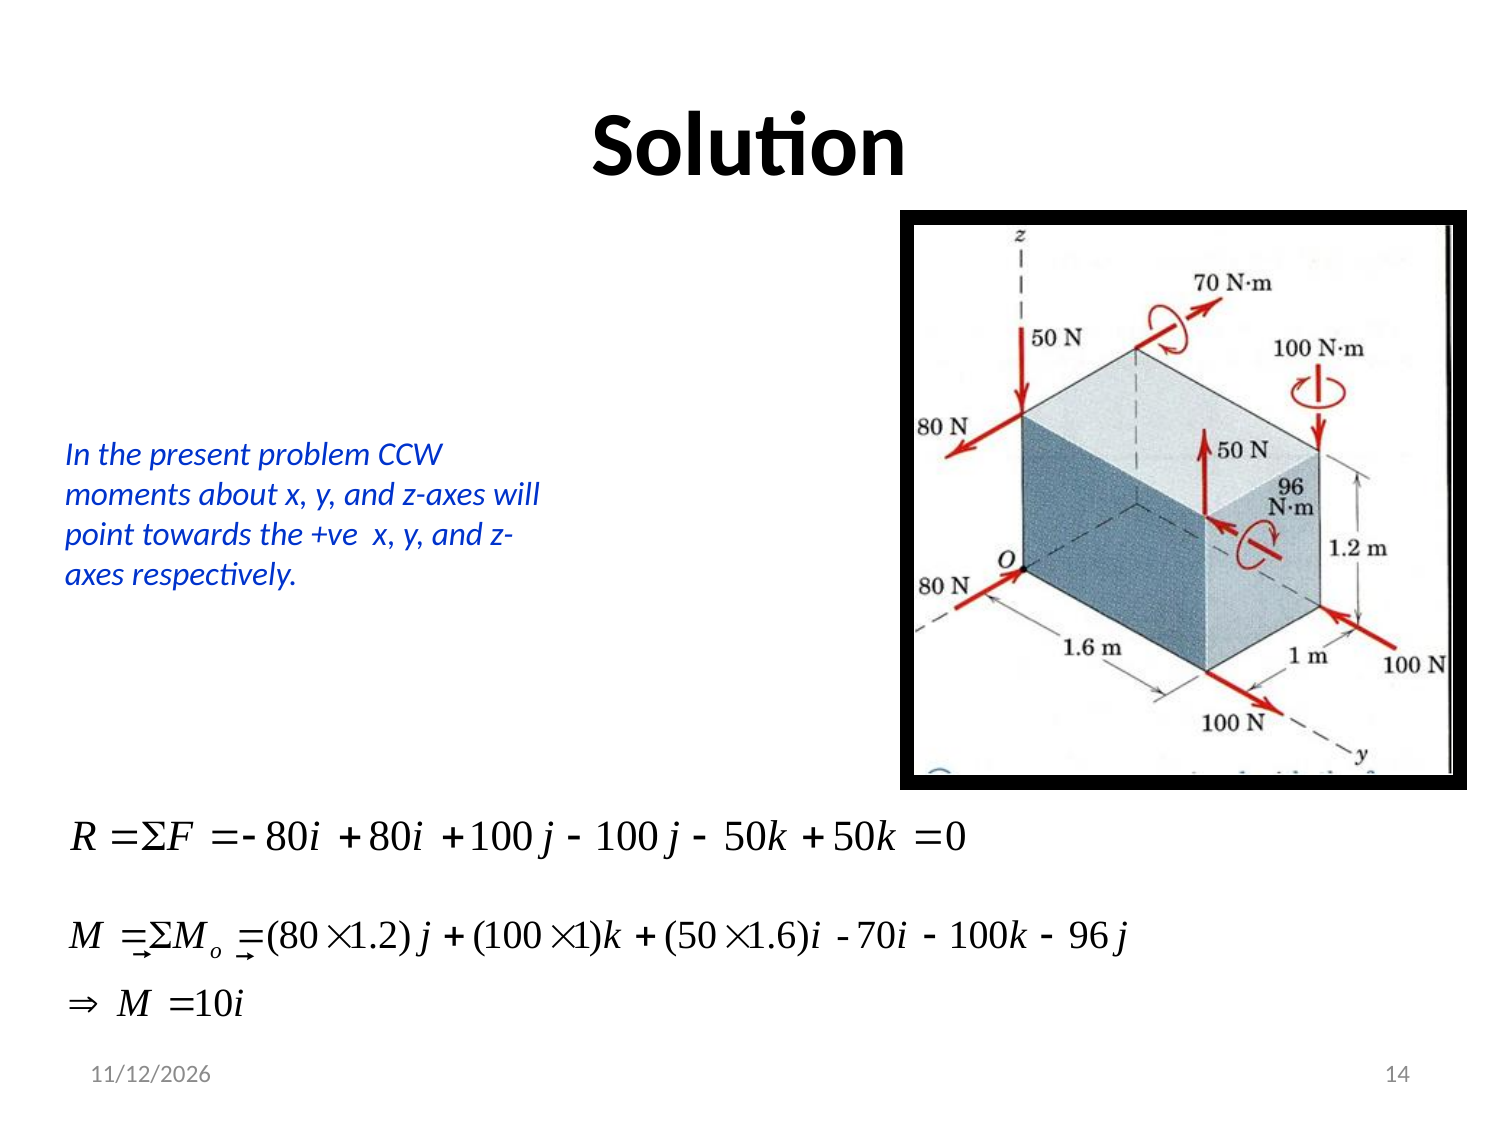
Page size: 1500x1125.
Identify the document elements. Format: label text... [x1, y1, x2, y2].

title Solution [75, 45, 1425, 233]
text_box In the present problem CCW moments about x, y, and z-axes will point towards the +ve x, y, and z-axes respectively. [49, 424, 563, 600]
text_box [899, 224, 1453, 776]
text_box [62, 899, 1138, 1027]
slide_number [75, 1042, 425, 1103]
slide_number 14 [1074, 1042, 1425, 1103]
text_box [62, 799, 976, 869]
